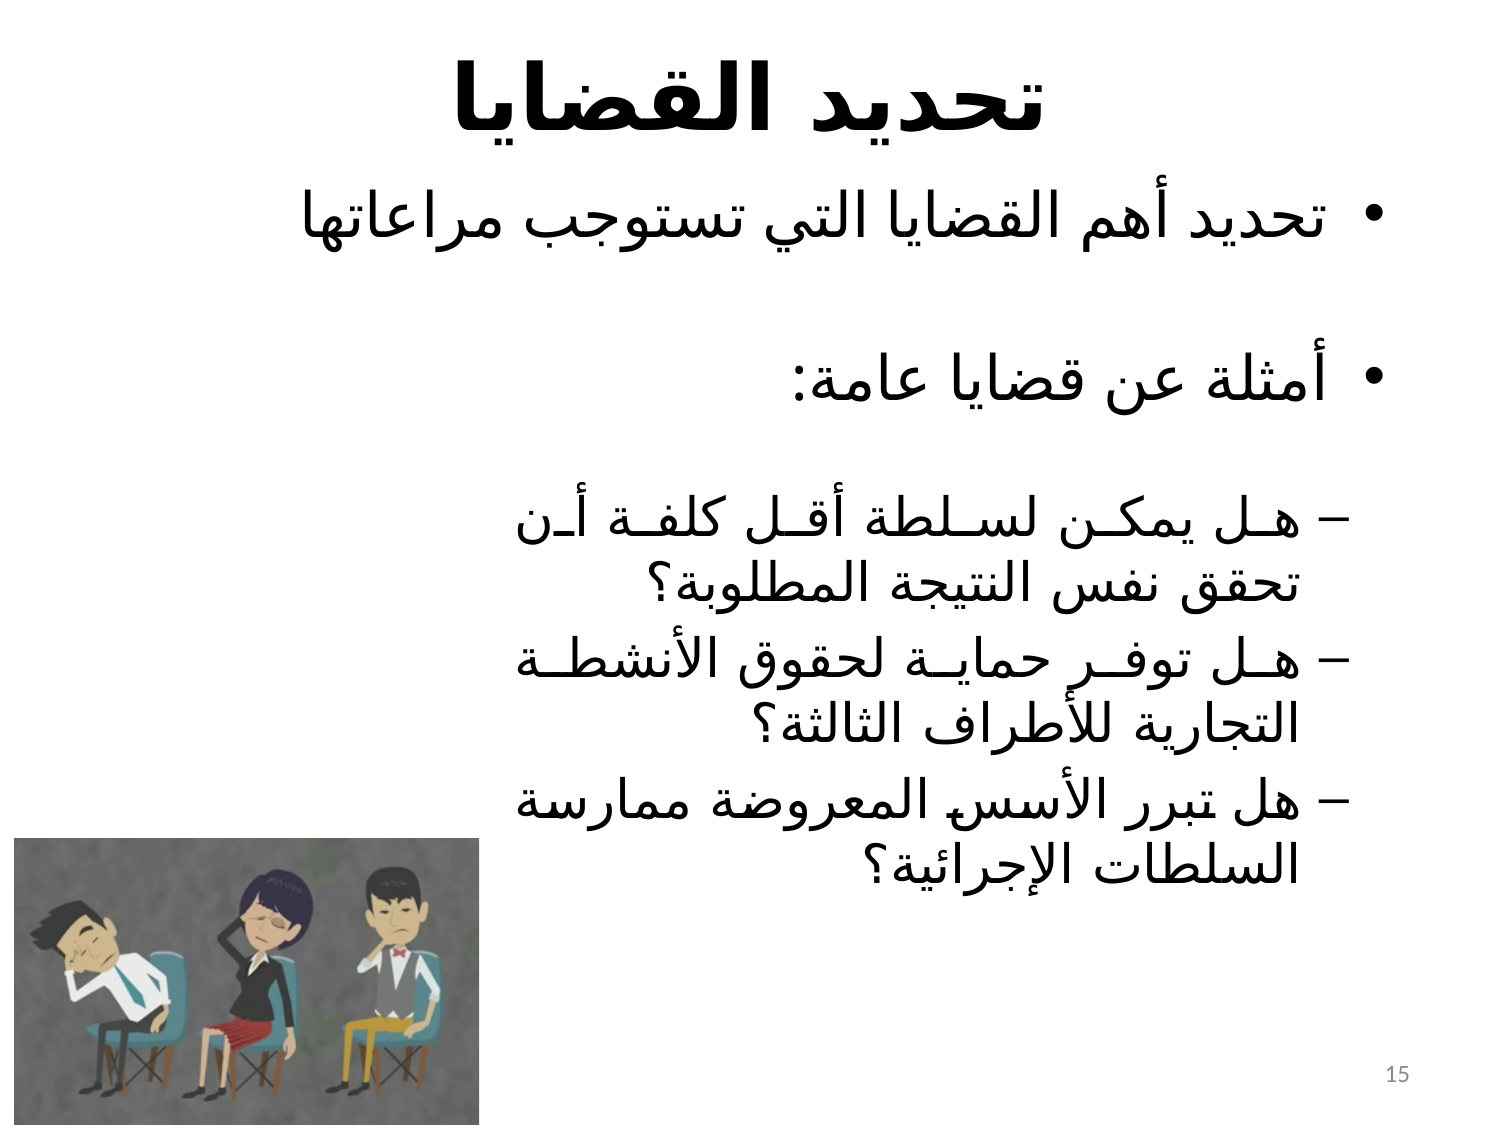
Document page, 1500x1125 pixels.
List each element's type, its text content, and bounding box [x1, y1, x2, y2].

slide_number 15 [1074, 1042, 1425, 1103]
text_box هل يمكن لسلطة أقل كلفة أن تحقق نفس النتيجة المطلوبة؟ هل توفر حماية لحقوق الأنشطة التجارية للأطراف الثالثة؟ هل تبرر الأسس المعروضة ممارسة السلطات الإجرائية؟ [499, 475, 1439, 1125]
title تحديد القضايا [75, 0, 1425, 188]
text_box تحديد أهم القضايا التي تستوجب مراعاتها أمثلة عن قضايا عامة: [63, 167, 1400, 1043]
picture [13, 838, 480, 1125]
